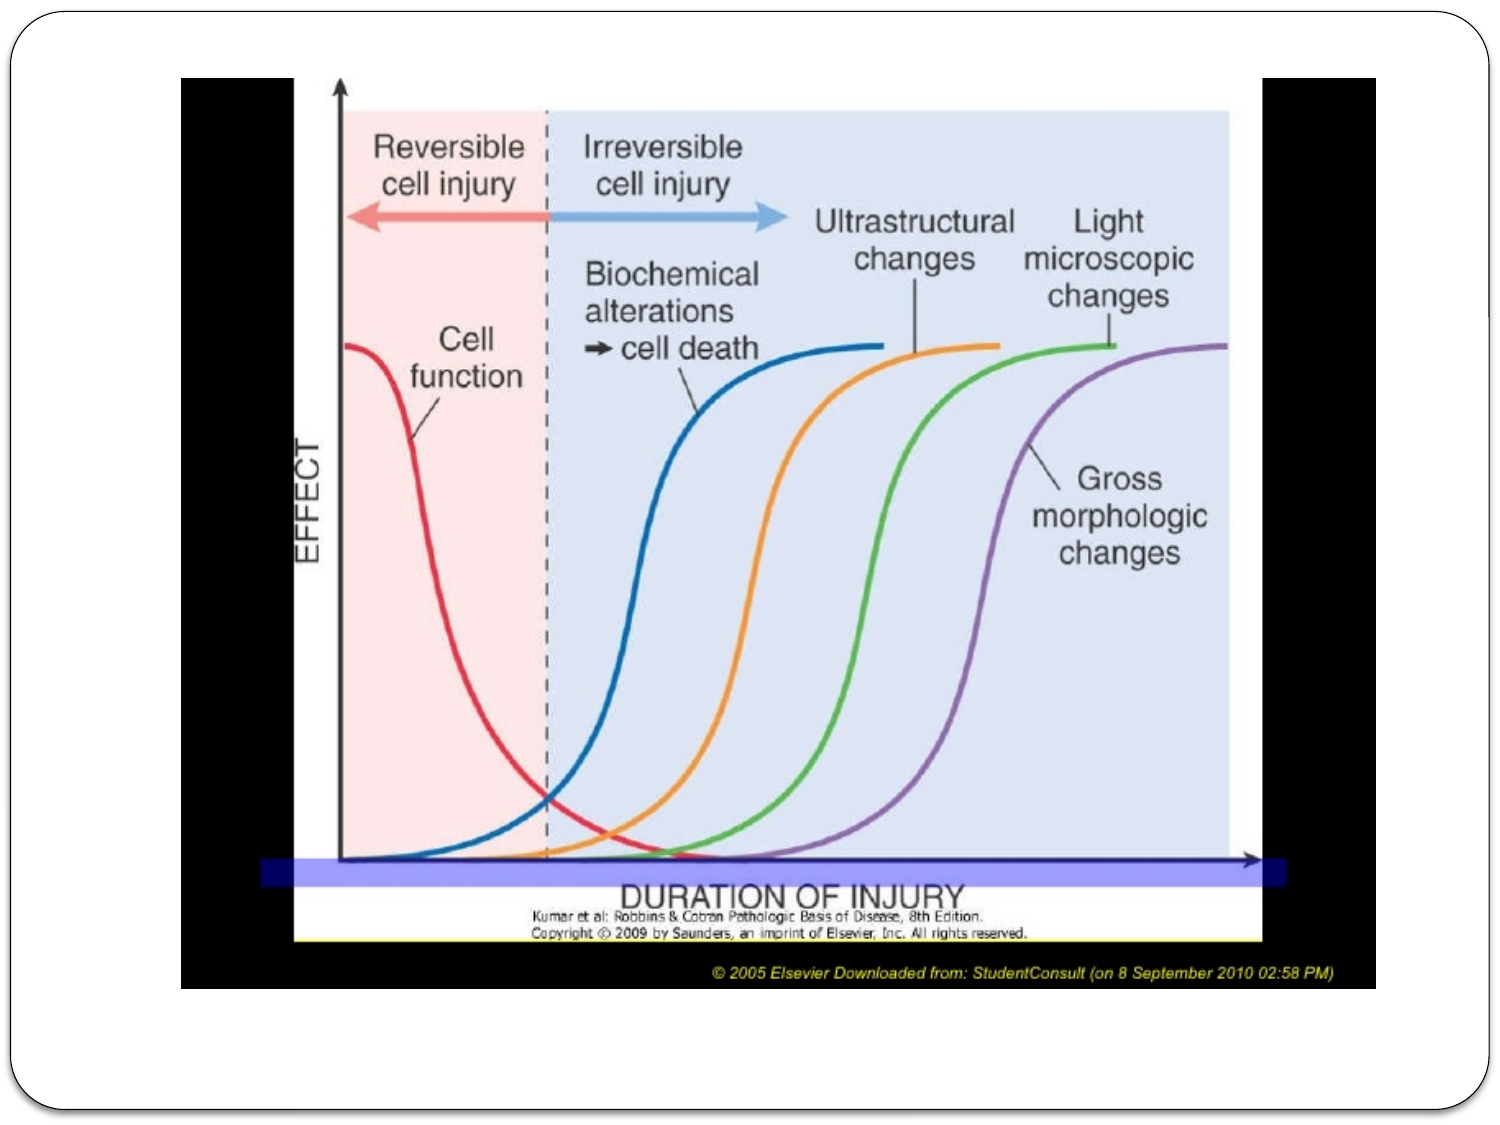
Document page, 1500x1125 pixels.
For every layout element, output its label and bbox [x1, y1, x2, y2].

picture [180, 77, 1377, 990]
